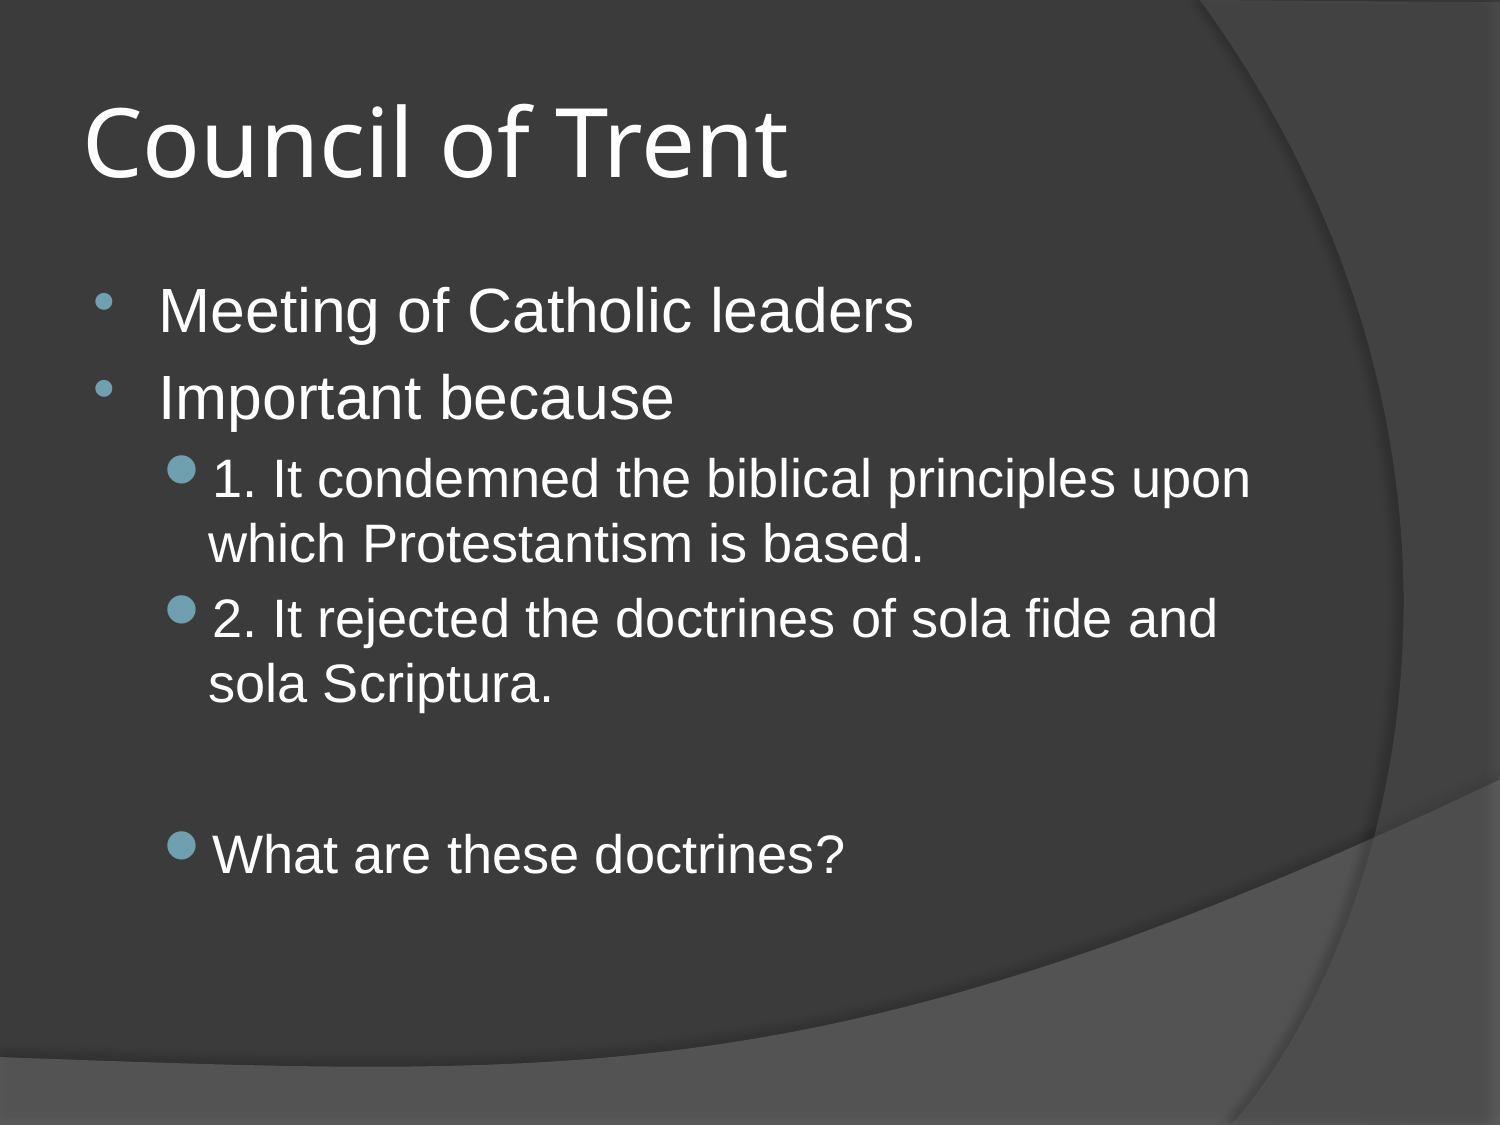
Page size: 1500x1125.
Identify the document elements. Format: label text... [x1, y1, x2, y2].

title Council of Trent [75, 45, 1300, 233]
list Meeting of Catholic leaders Important because 1. It condemned the biblical principles upon which Protestantism is based. 2. It rejected the doctrines of sola fide and sola Scriptura. What are these doctrines? [75, 262, 1300, 1005]
